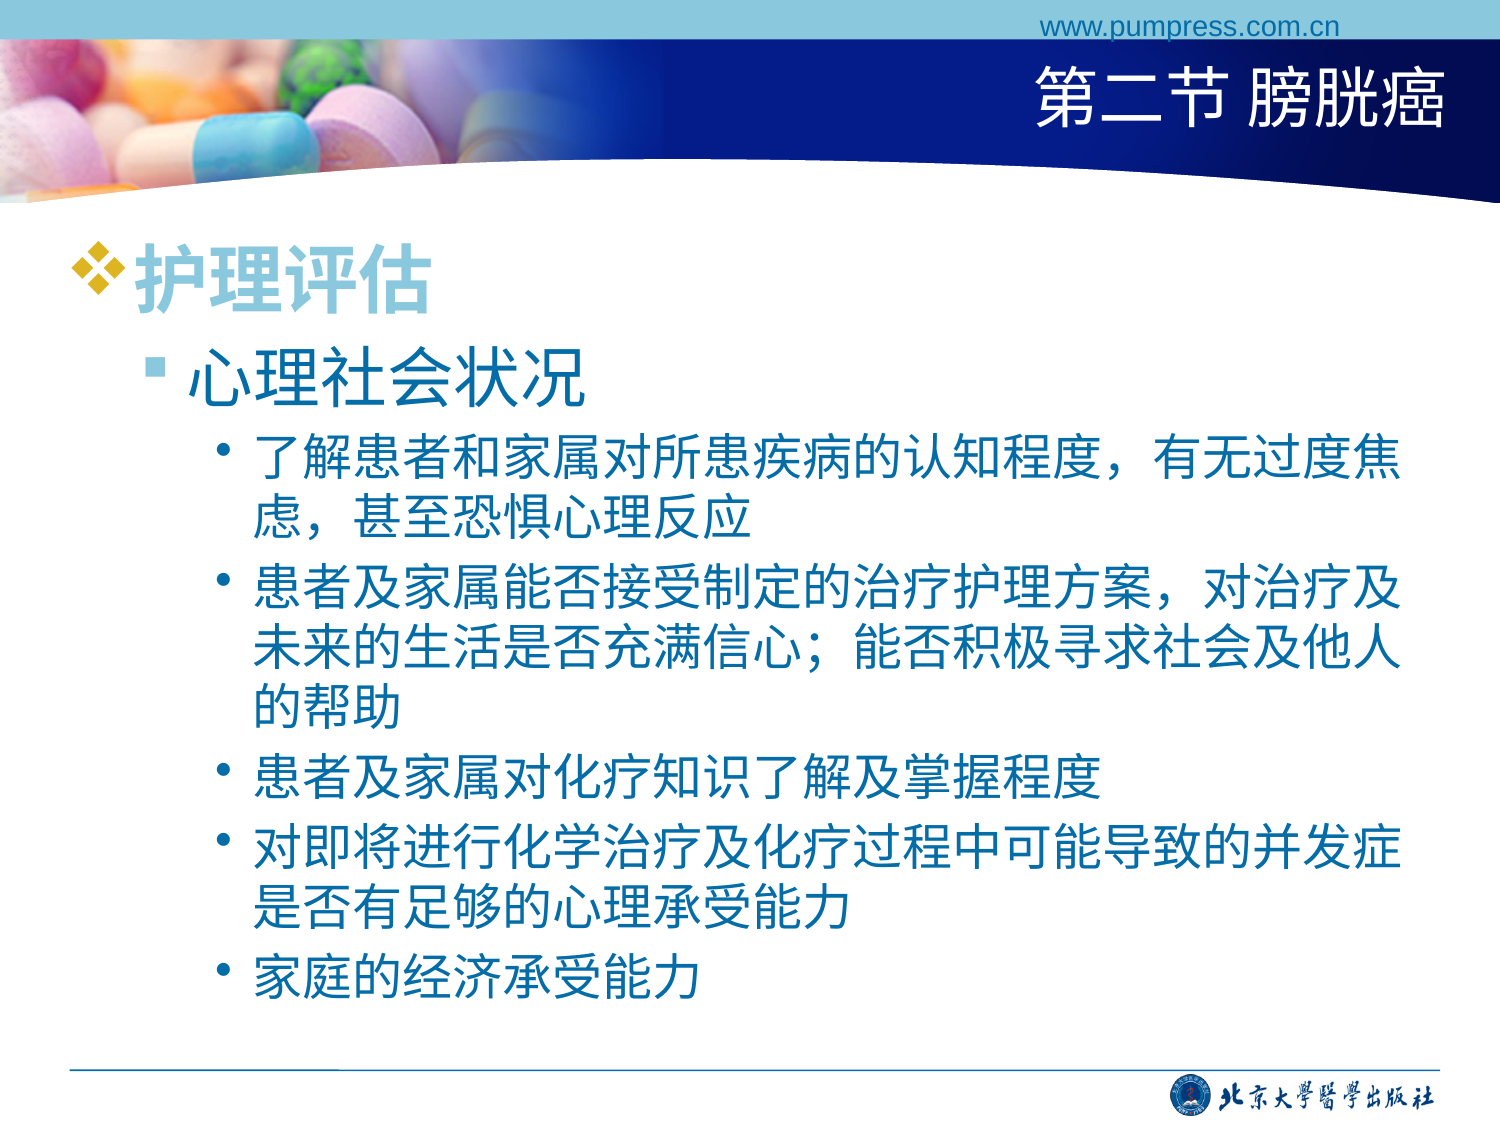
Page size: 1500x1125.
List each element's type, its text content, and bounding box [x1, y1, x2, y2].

picture [1170, 1074, 1436, 1118]
title 第二节 膀胱癌 [137, 49, 1463, 143]
picture [0, 40, 1500, 203]
slide_number www.pumpress.com.cn [1025, 0, 1463, 38]
list 护理评估 心理社会状况 了解患者和家属对所患疾病的认知程度，有无过度焦虑，甚至恐惧心理反应 患者及家属能否接受制定的治疗护理方案，对治疗及未来的生活是否充满信心；能否积极寻求社会及他人的帮助 患者及家属对化疗知识了解及掌握程度 对即将进行化学治疗及化疗过程中可能导致的并发症是否有足够的心理承受能力 家庭的经济承受能力 [49, 224, 1463, 1026]
